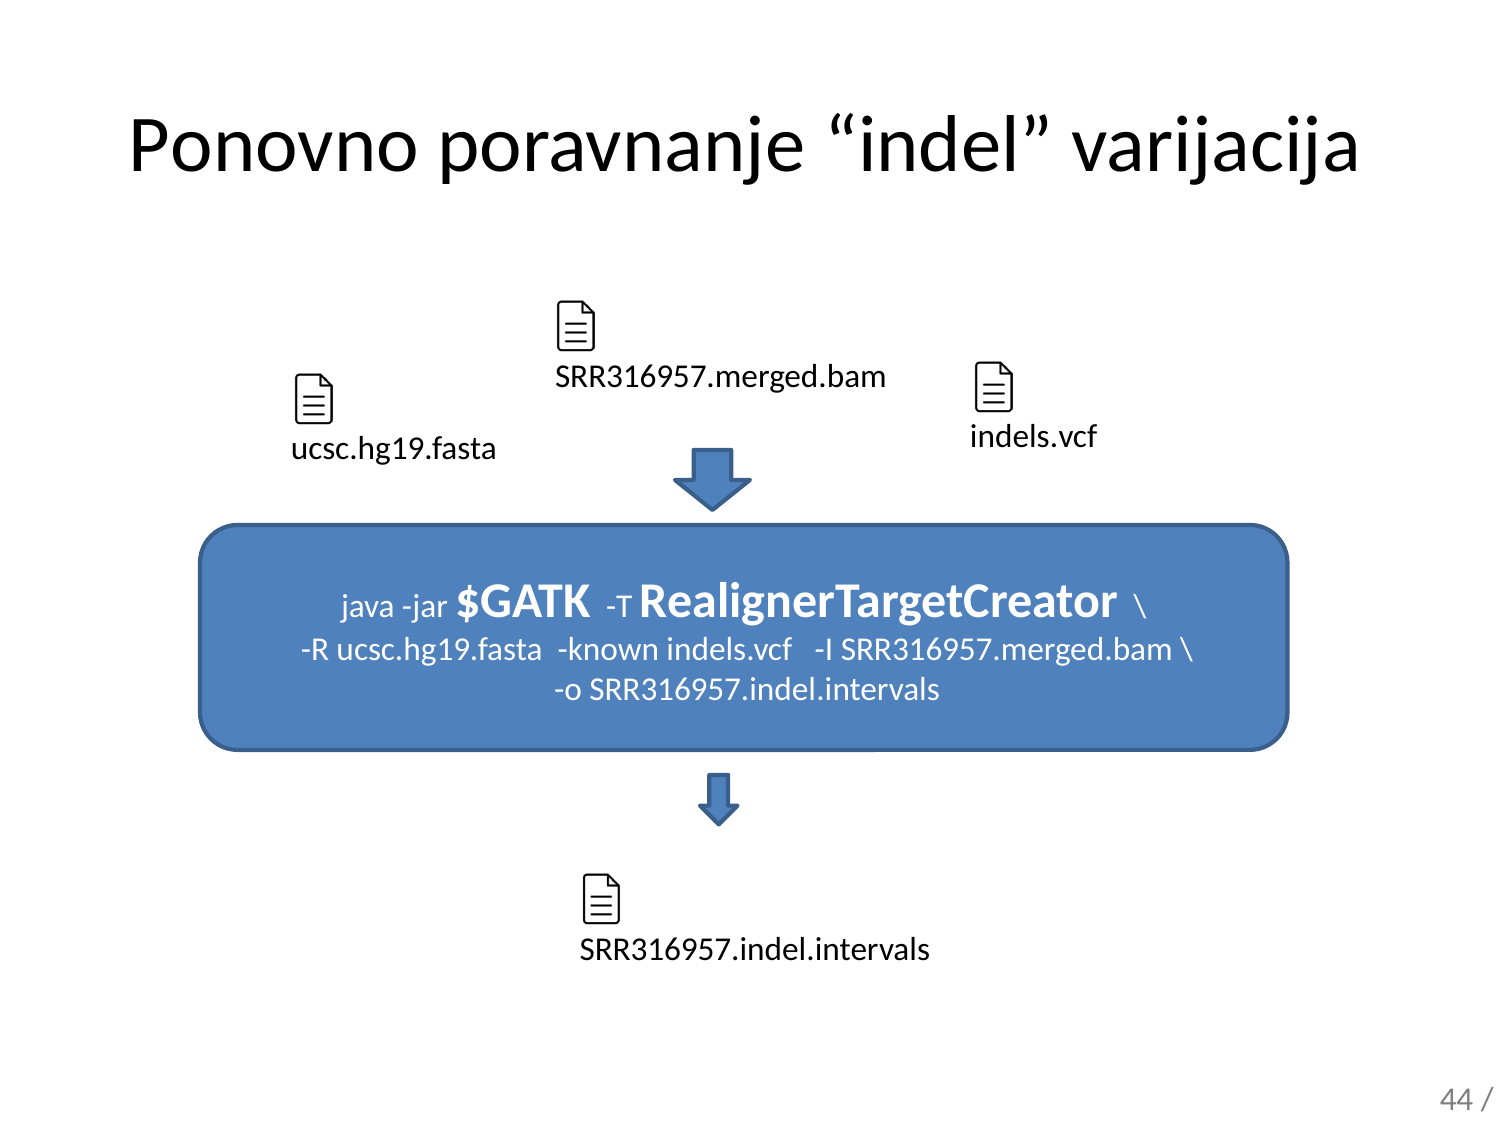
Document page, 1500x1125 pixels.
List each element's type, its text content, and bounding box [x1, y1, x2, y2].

text_box java -jar $GATK -T RealignerTargetCreator \ -R ucsc.hg19.fasta -known indels.vcf -I SRR316957.merged.bam \ -o SRR316957.indel.intervals [197, 522, 1290, 753]
text_box [672, 447, 752, 512]
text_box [537, 299, 906, 403]
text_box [954, 360, 1113, 463]
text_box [274, 372, 514, 476]
title Ponovno poravnanje “indel” varijacija [75, 45, 1425, 233]
text_box [698, 772, 740, 827]
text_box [562, 872, 949, 976]
